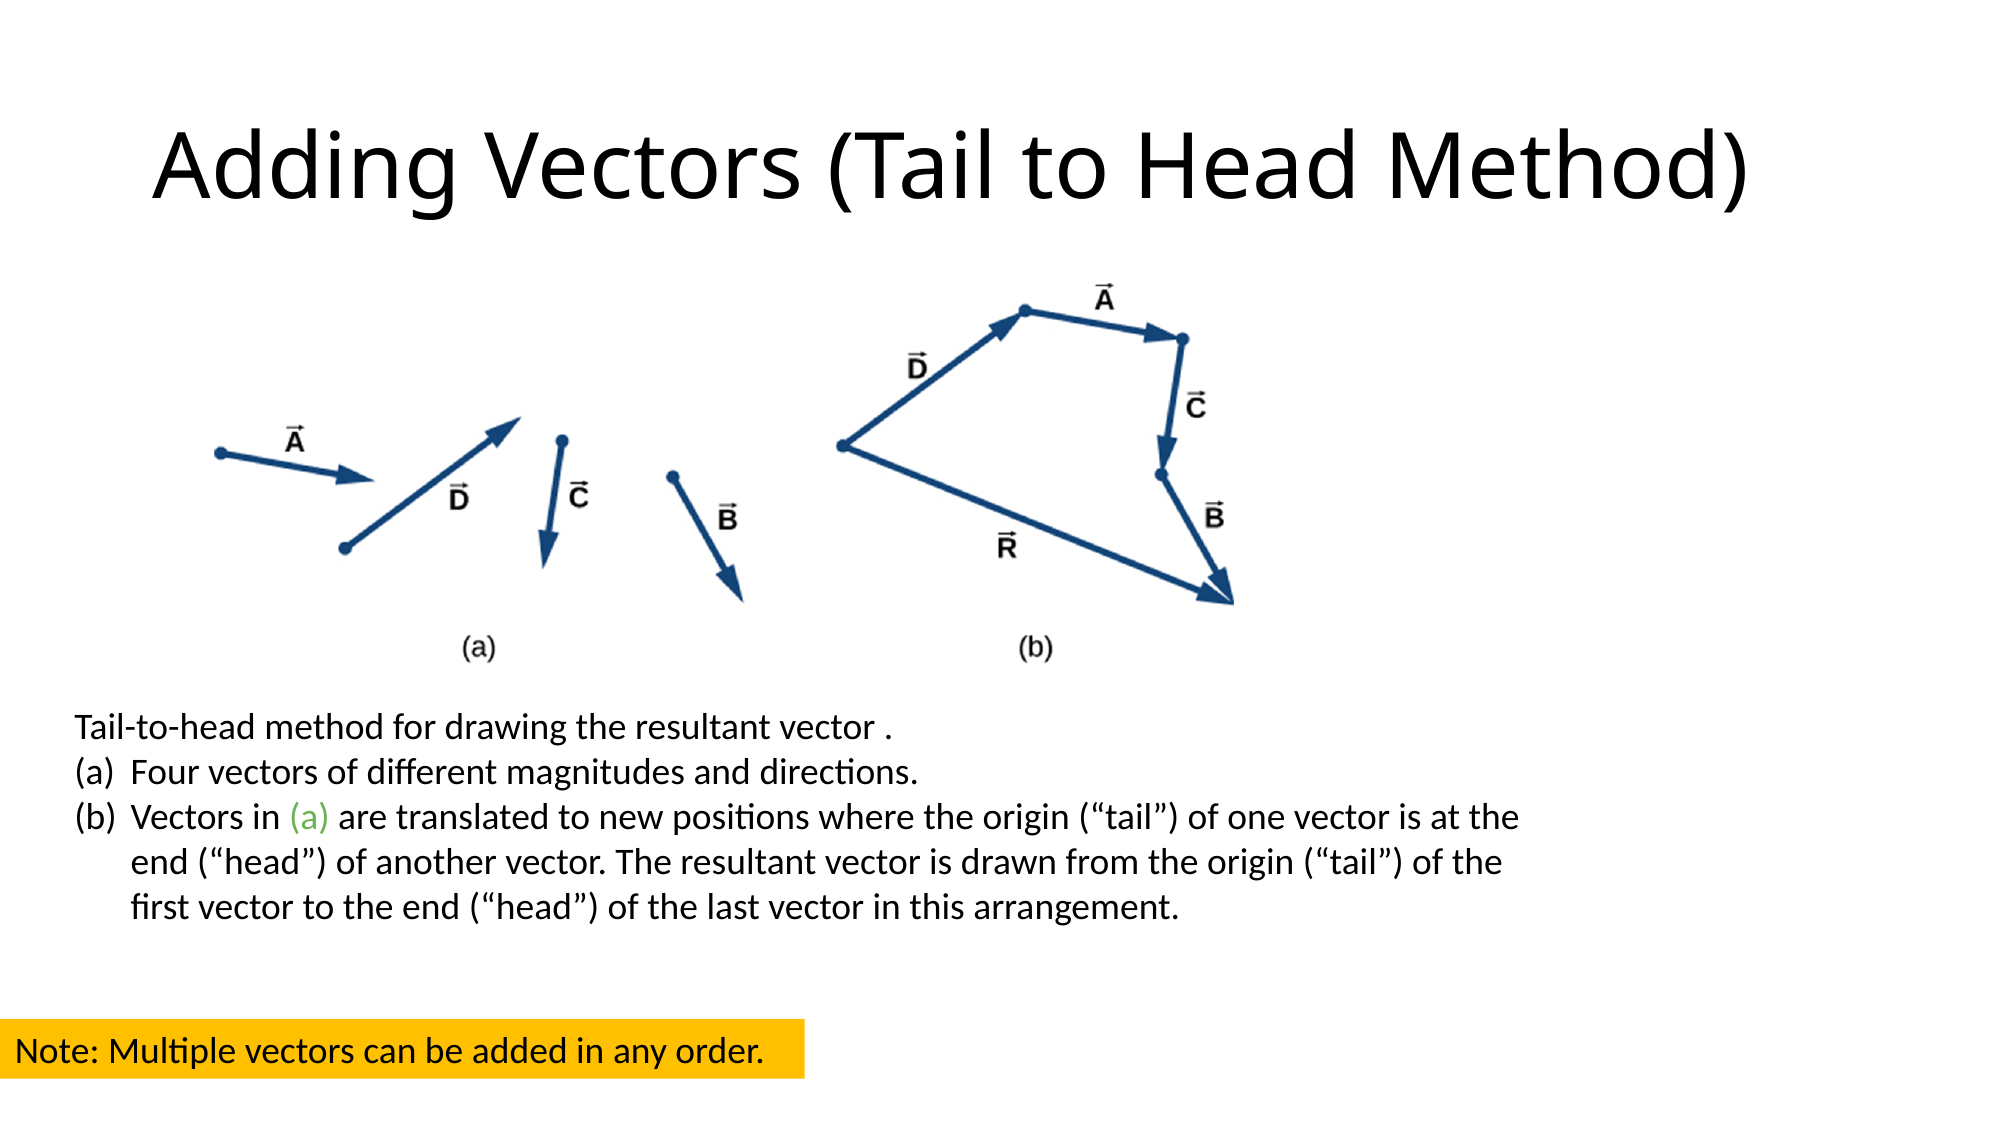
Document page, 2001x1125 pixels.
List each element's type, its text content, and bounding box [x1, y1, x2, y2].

text_box Note: Multiple vectors can be added in any order. [0, 1018, 805, 1079]
title Adding Vectors (Tail to Head Method) [137, 59, 1863, 278]
picture [213, 252, 1234, 695]
